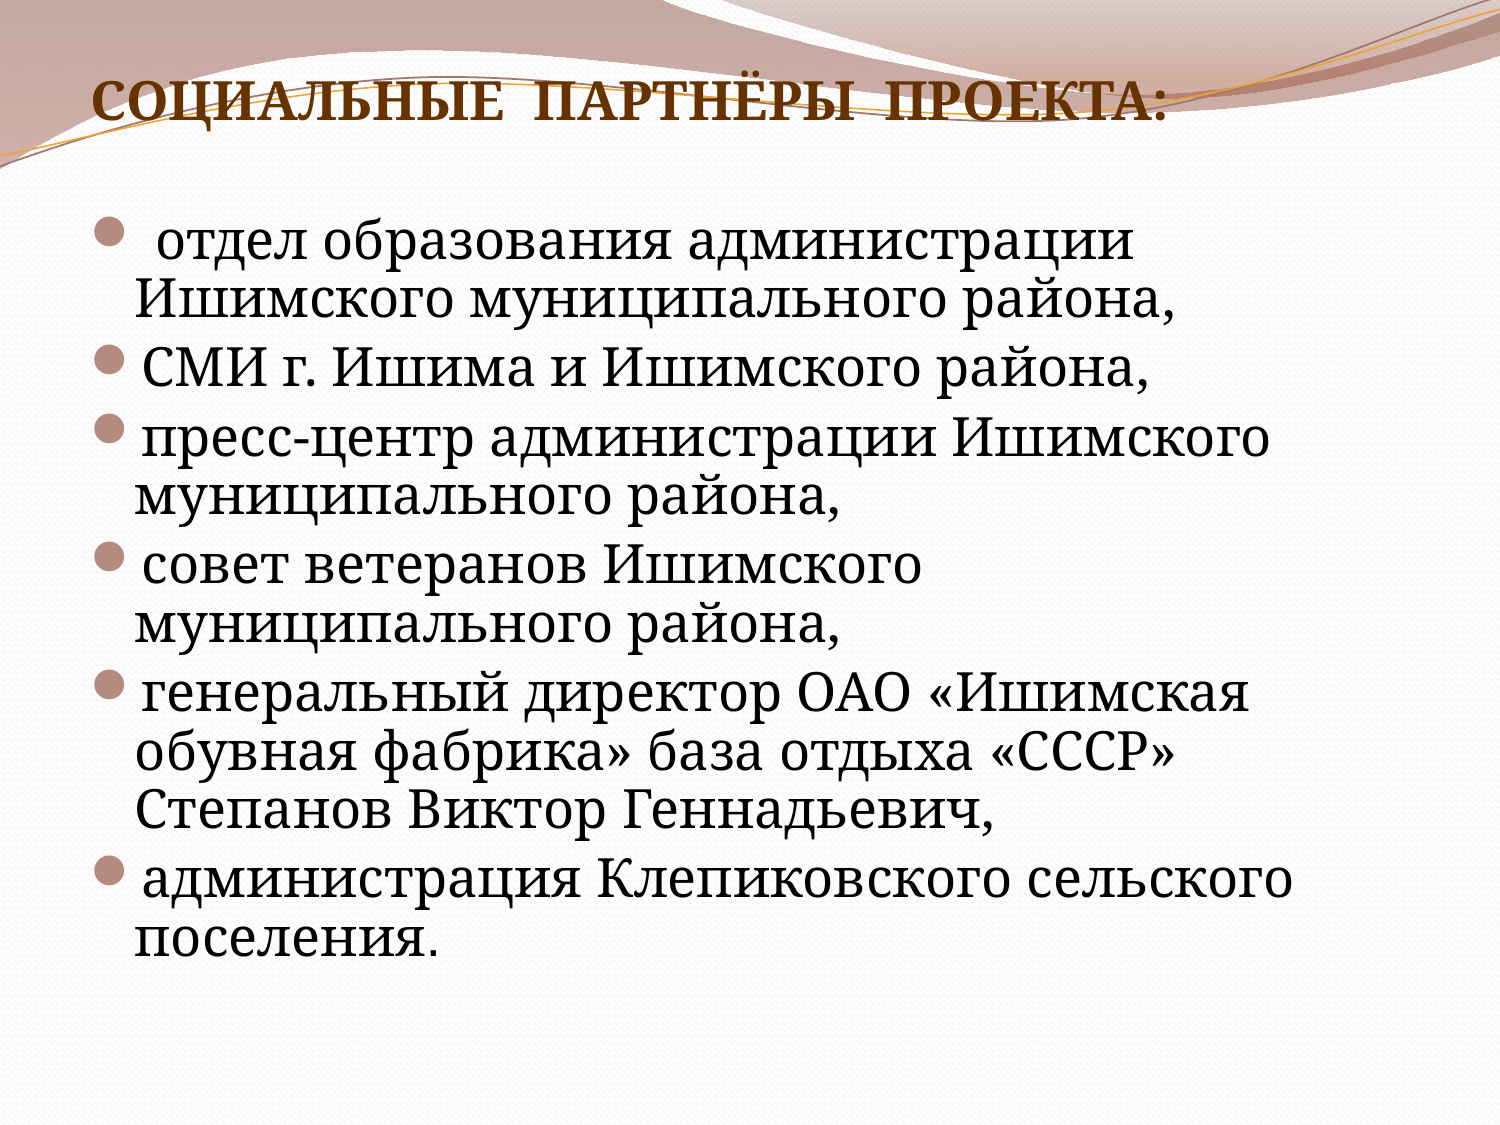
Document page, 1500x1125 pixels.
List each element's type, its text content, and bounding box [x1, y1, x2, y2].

list СОЦИАЛЬНЫЕ ПАРТНЁРЫ ПРОЕКТА: отдел образования администрации Ишимского муниципального района, СМИ г. Ишима и Ишимского района, пресс-центр администрации Ишимского муниципального района, совет ветеранов Ишимского муниципального района, генеральный директор ОАО «Ишимская обувная фабрика» база отдыха «СССР» Степанов Виктор Геннадьевич, администрация Клепиковского сельского поселения. [74, 66, 1426, 1038]
